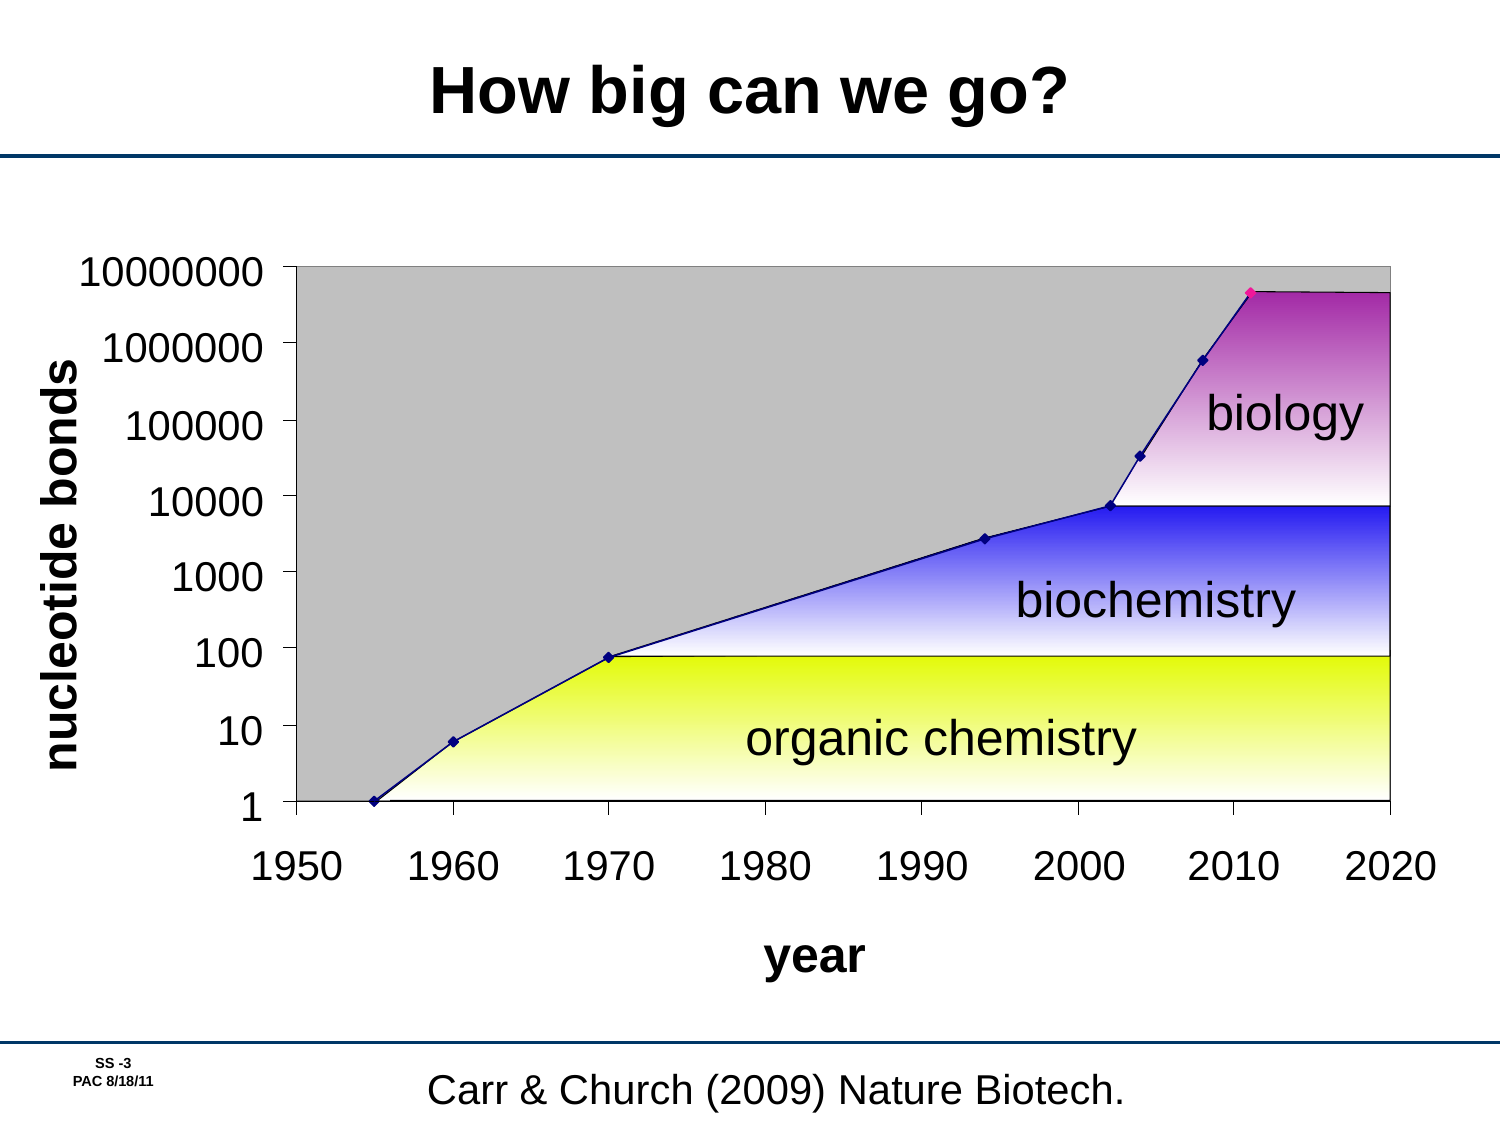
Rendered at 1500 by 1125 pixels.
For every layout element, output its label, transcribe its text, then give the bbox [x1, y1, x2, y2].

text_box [26, 244, 1438, 983]
text_box Carr & Church (2009) Nature Biotech. [412, 1055, 1157, 1120]
title How big can we go? [74, 28, 1426, 128]
